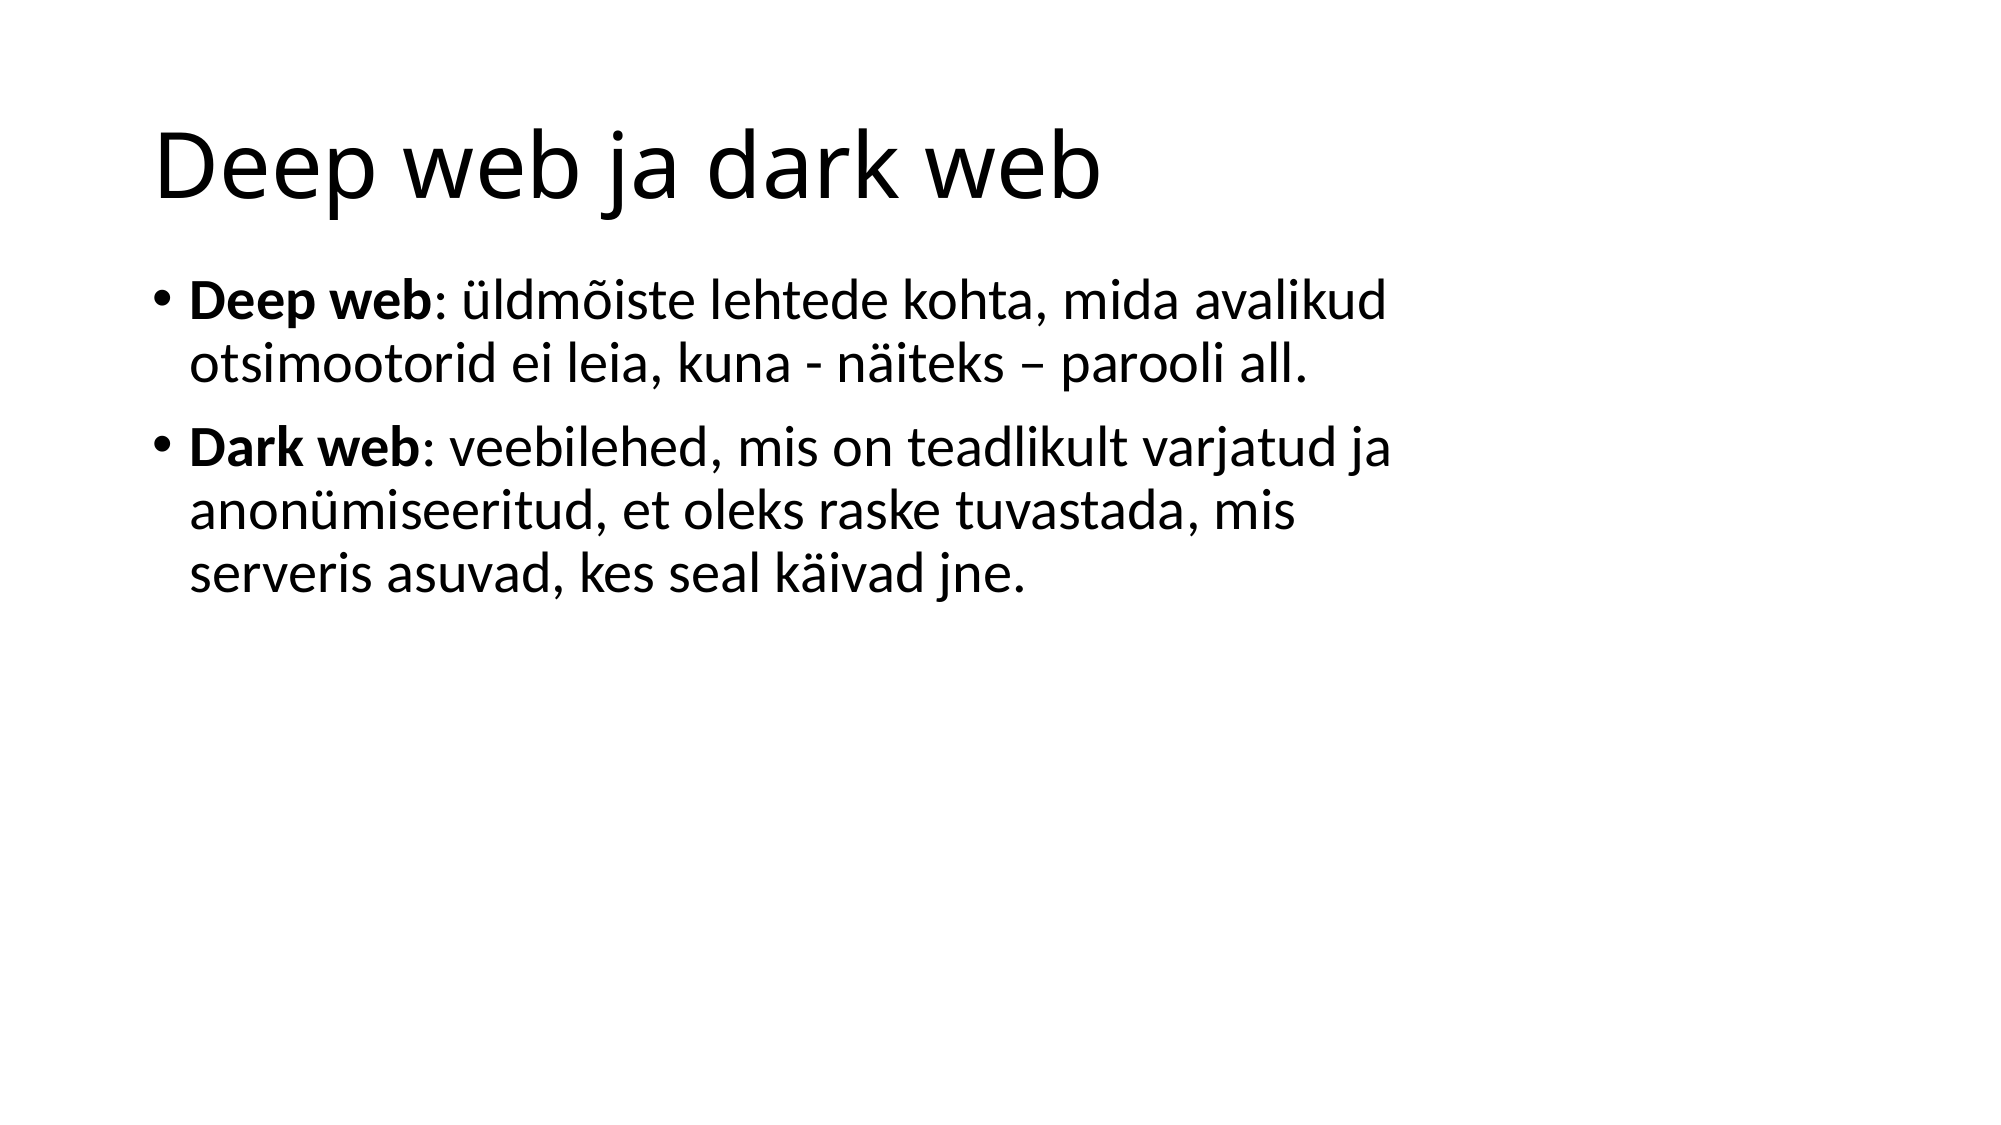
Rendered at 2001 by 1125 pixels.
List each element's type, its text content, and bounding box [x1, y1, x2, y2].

title Deep web ja dark web [137, 59, 1863, 278]
list Deep web: üldmõiste lehtede kohta, mida avalikud otsimootorid ei leia, kuna - näiteks – parooli all. Dark web: veebilehed, mis on teadlikult varjatud ja anonümiseeritud, et oleks raske tuvastada, mis serveris asuvad, kes seal käivad jne. [137, 261, 1488, 1004]
